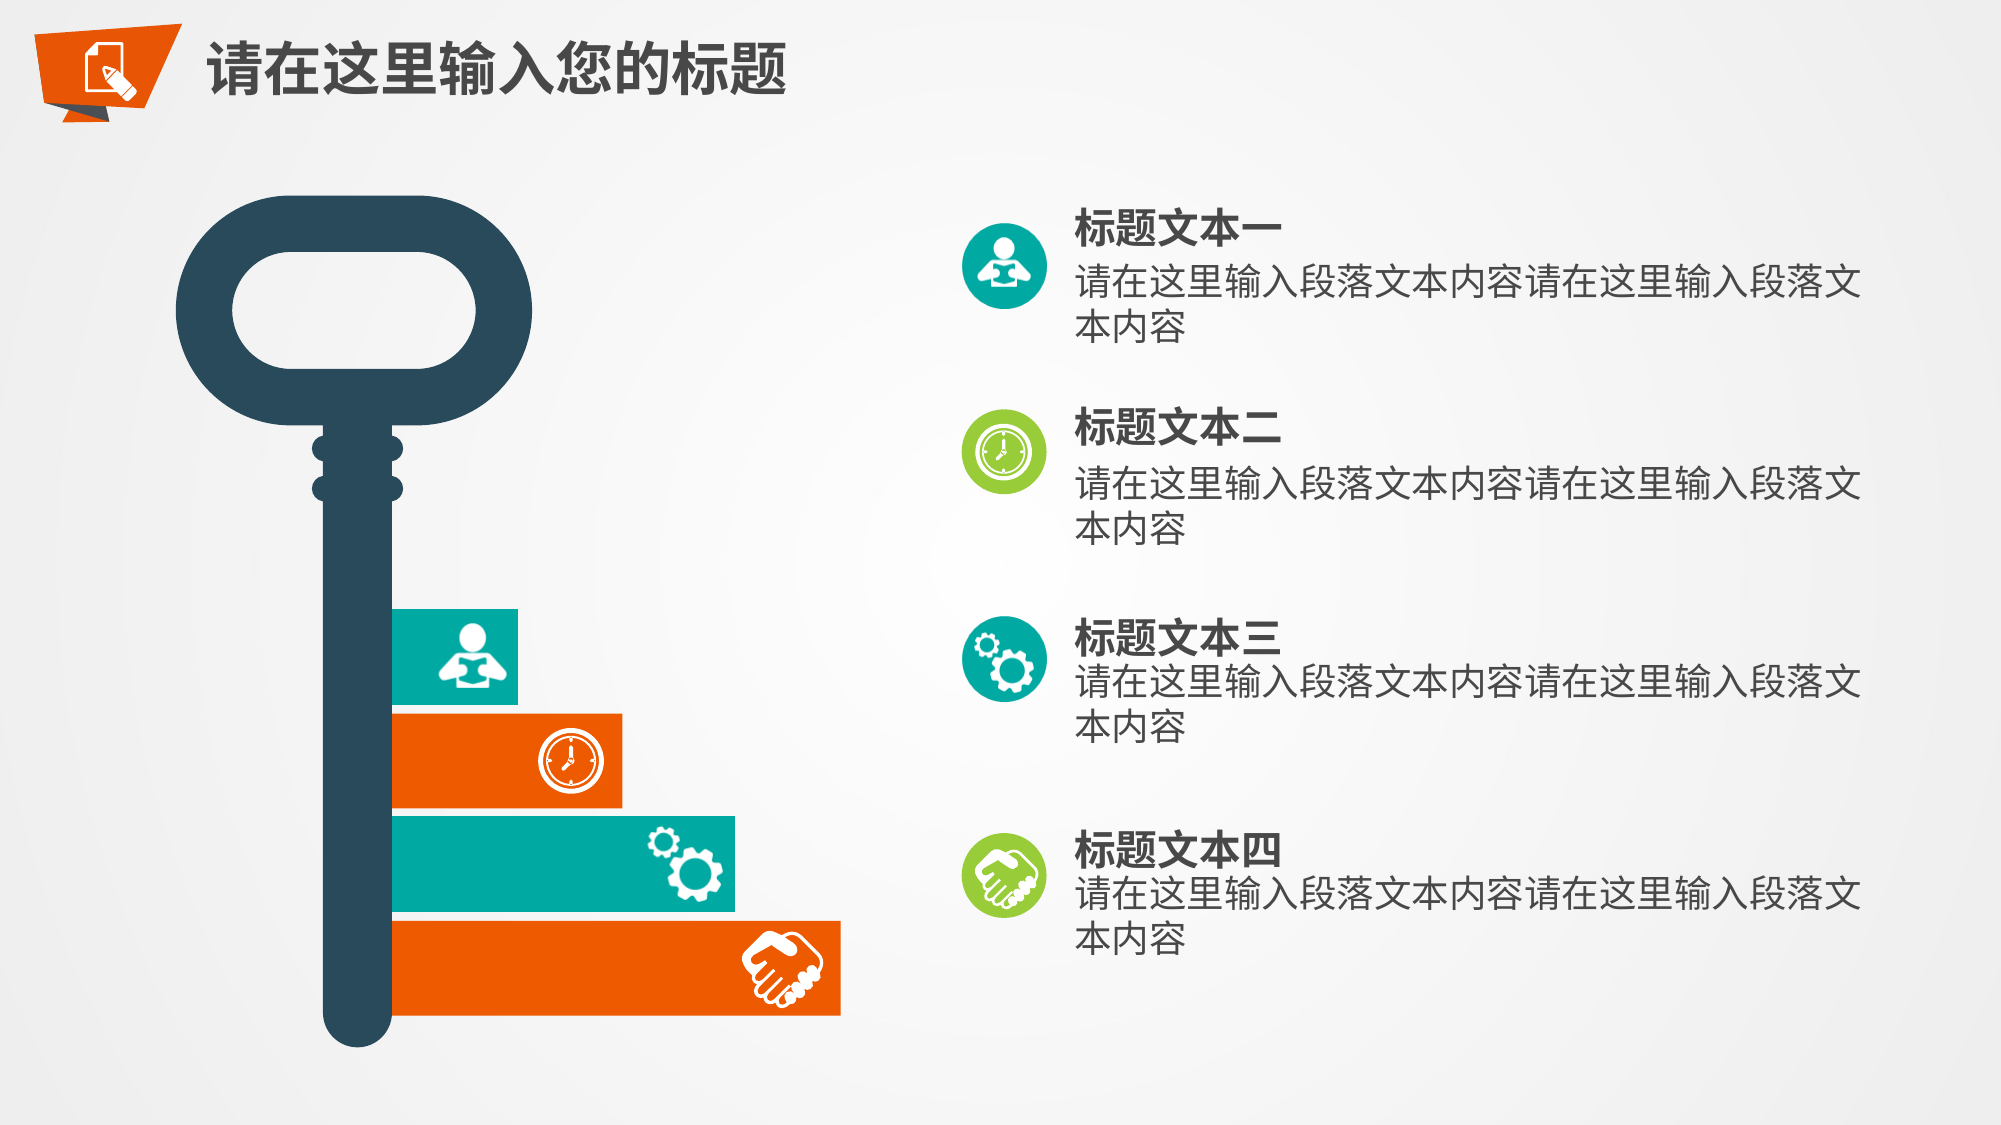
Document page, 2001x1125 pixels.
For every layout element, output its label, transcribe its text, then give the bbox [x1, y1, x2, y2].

text_box 请在这里输入段落文本内容请在这里输入段落文本内容 [1059, 250, 1880, 356]
text_box 标题文本二 [1059, 393, 1387, 452]
text_box 请在这里输入段落文本内容请在这里输入段落文本内容 [1059, 862, 1880, 968]
text_box [62, 110, 107, 123]
picture [0, 0, 2001, 1125]
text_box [386, 920, 841, 1016]
text_box 请在这里输入段落文本内容请在这里输入段落文本内容 [1059, 452, 1880, 558]
text_box 标题文本一 [1059, 194, 1387, 250]
text_box [85, 42, 137, 102]
text_box 标题文本三 [1059, 604, 1387, 650]
text_box [175, 195, 533, 1048]
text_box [386, 713, 623, 809]
text_box 请在这里输入段落文本内容请在这里输入段落文本内容 [1059, 650, 1880, 756]
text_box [961, 832, 1047, 918]
text_box 请在这里输入您的标题 [191, 24, 1019, 110]
text_box 标题文本四 [1059, 816, 1387, 862]
text_box [34, 23, 183, 109]
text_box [961, 409, 1047, 495]
text_box [48, 104, 110, 122]
